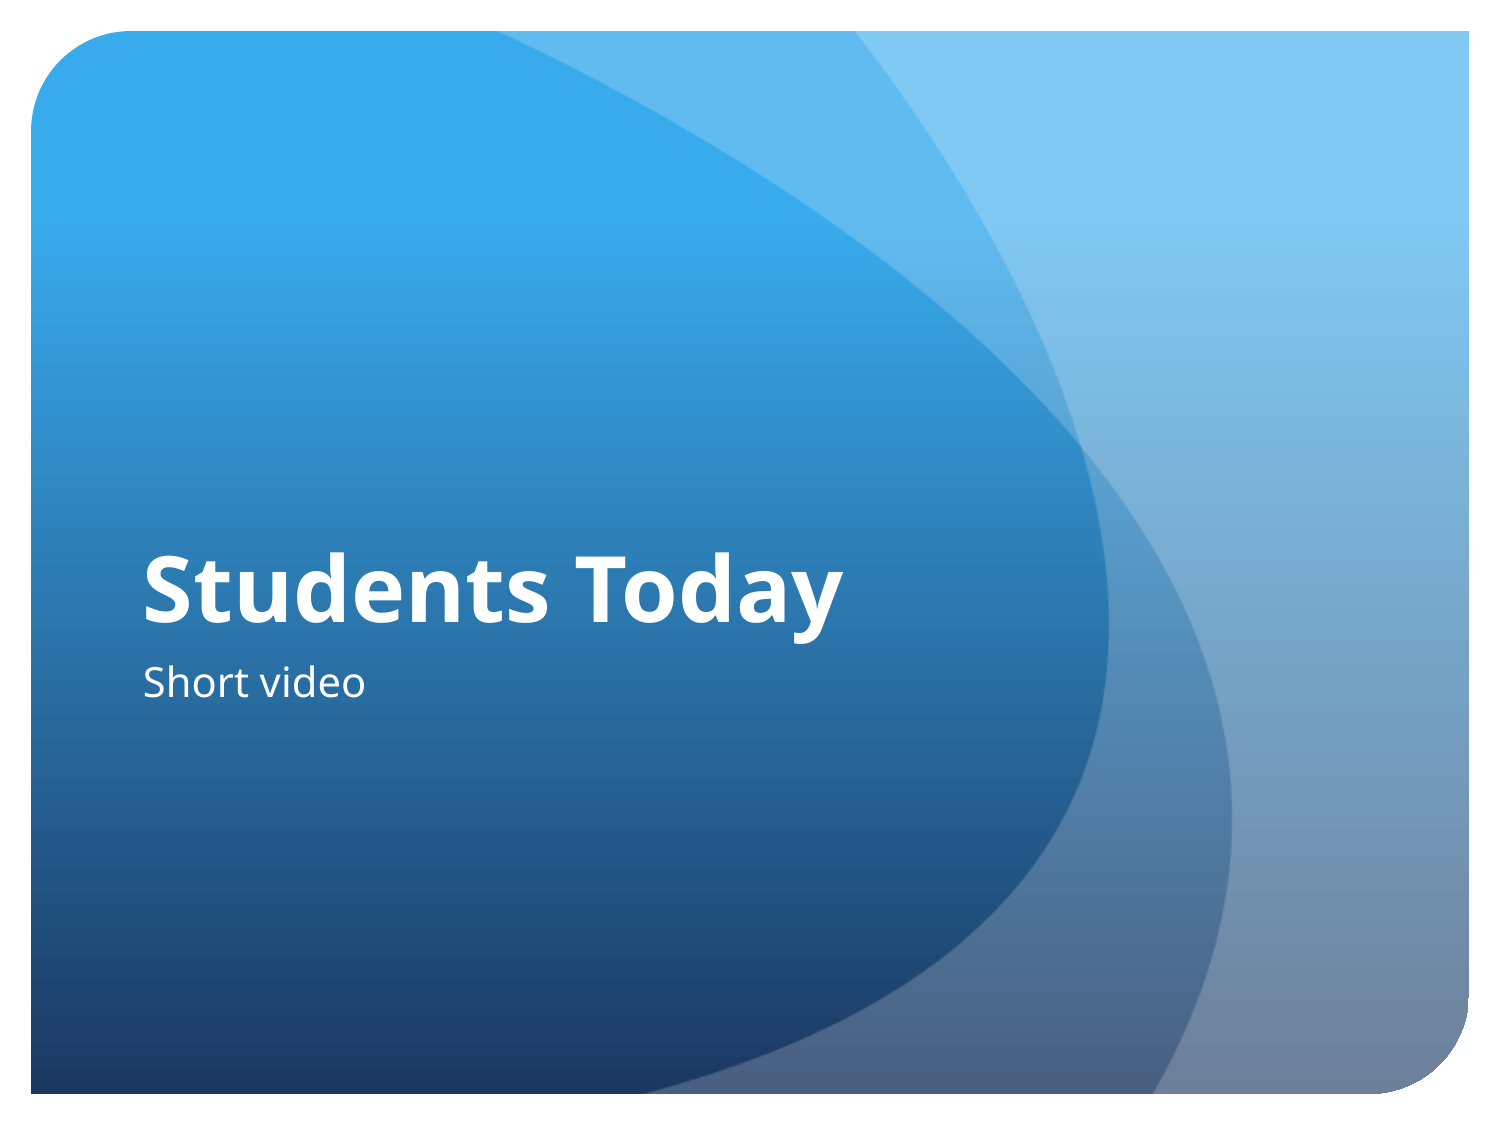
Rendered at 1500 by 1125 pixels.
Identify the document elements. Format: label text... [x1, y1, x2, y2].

list Short video [127, 648, 1372, 895]
title Students Today [127, 425, 1372, 648]
picture [25, 30, 1474, 1095]
